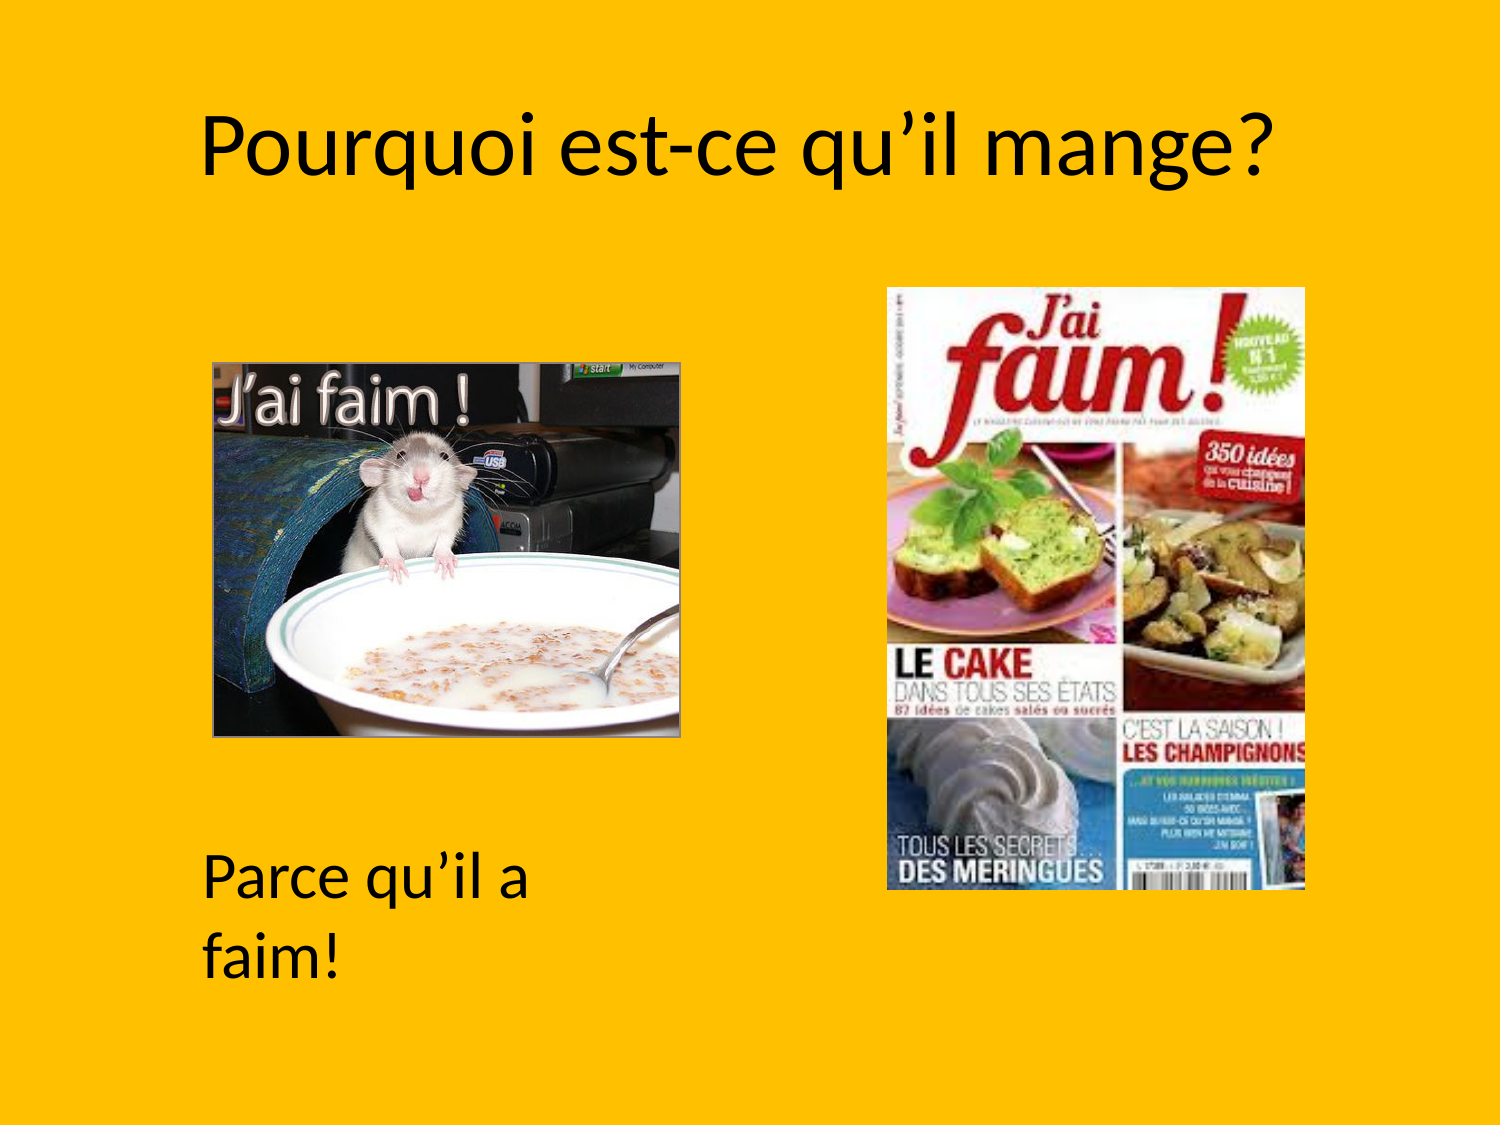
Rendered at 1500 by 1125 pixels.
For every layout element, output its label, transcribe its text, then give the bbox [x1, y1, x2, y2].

picture [887, 287, 1305, 890]
title Pourquoi est-ce qu’il mange? [75, 45, 1425, 233]
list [212, 362, 681, 738]
text_box Parce qu’il a faim! [187, 824, 625, 1000]
